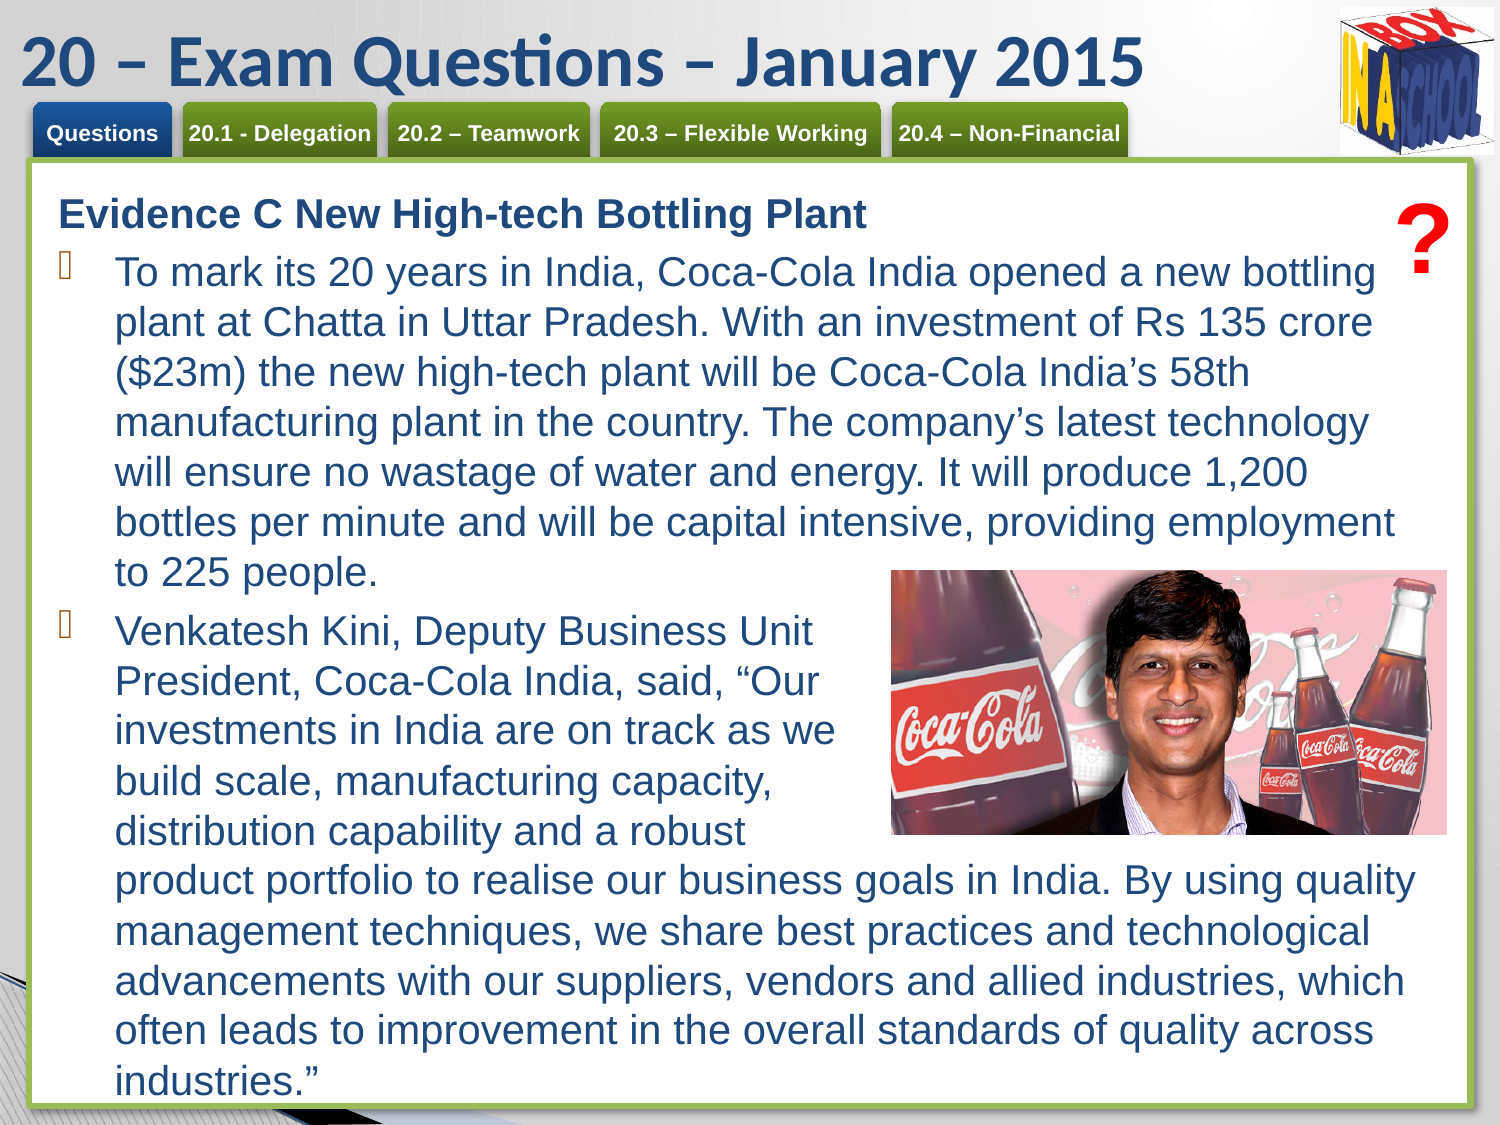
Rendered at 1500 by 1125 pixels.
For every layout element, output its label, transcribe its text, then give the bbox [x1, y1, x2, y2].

picture [891, 570, 1448, 835]
text_box ? [1379, 166, 1470, 301]
picture [1340, 7, 1495, 155]
text_box Evidence C New High-tech Bottling Plant To mark its 20 years in India, Coca-Cola India opened a new bottling plant at Chatta in Uttar Pradesh. With an investment of Rs 135 crore ($23m) the new high-tech plant will be Coca-Cola India’s 58th manufacturing plant in the country. The company’s latest technology will ensure no wastage of water and energy. It will produce 1,200 bottles per minute and will be capital intensive, providing employment to 225 people. Venkatesh Kini, Deputy Business Unit President, Coca-Cola India, said, “Our investments in India are on track as we build scale, manufacturing capacity, distribution capability and a robust product portfolio to realise our business goals in India. By using quality management techniques, we share best practices and technological advancements with our suppliers, vendors and allied industries, which often leads to improvement in the overall standards of quality across industries.” [43, 179, 1447, 1111]
picture [281, 1114, 303, 1125]
title 20 – Exam Questions – January 2015 [5, 11, 1270, 102]
